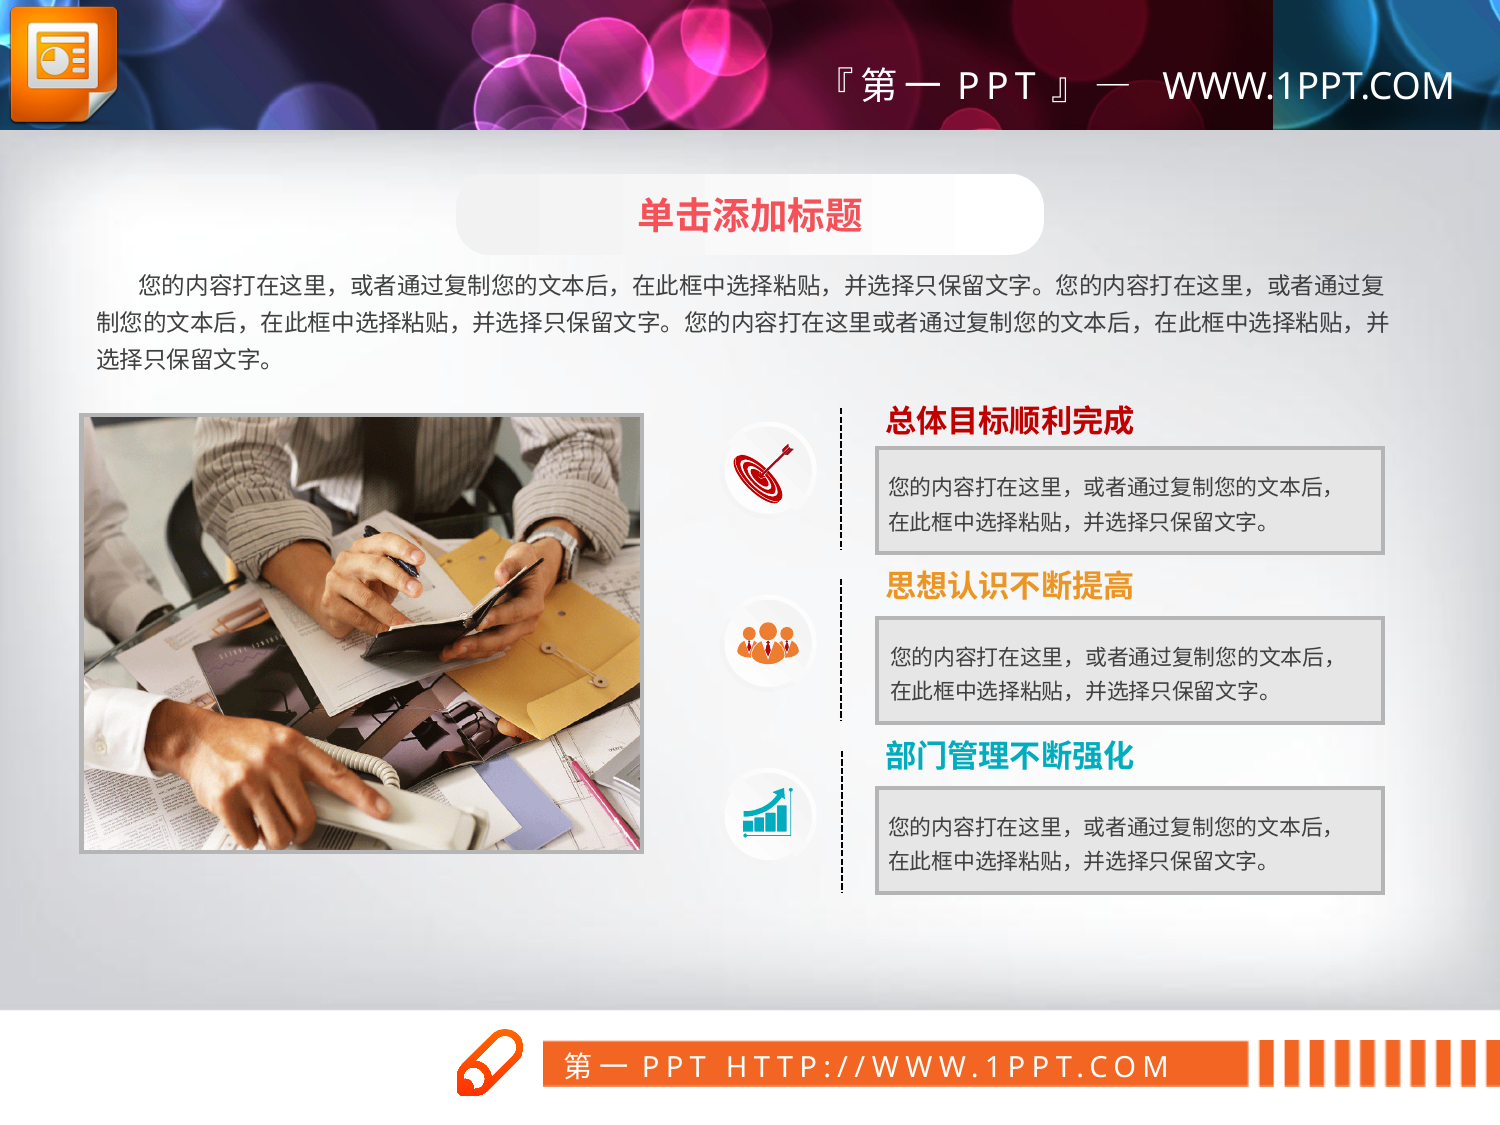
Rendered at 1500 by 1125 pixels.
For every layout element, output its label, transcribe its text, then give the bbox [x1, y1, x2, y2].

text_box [719, 767, 817, 866]
text_box 单击添加标题 [456, 173, 1044, 255]
text_box 总体目标顺利完成 [876, 397, 1144, 444]
text_box 您的内容打在这里，或者通过复制您的文本后，在此框中选择粘贴，并选择只保留文字。您的内容打在这里，或者通过复制您的文本后，在此框中选择粘贴，并选择只保留文字。您的内容打在这里或者通过复制您的文本后，在此框中选择粘贴，并选择只保留文字。 [81, 255, 1422, 381]
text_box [876, 617, 1383, 724]
text_box [81, 415, 643, 852]
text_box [719, 421, 817, 520]
picture [543, 1040, 1500, 1087]
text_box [876, 787, 1383, 894]
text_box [876, 447, 1383, 554]
text_box 思想认识不断提高 [876, 562, 1144, 609]
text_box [719, 594, 817, 693]
picture [0, 0, 1500, 1012]
text_box 部门管理不断强化 [876, 732, 1144, 778]
